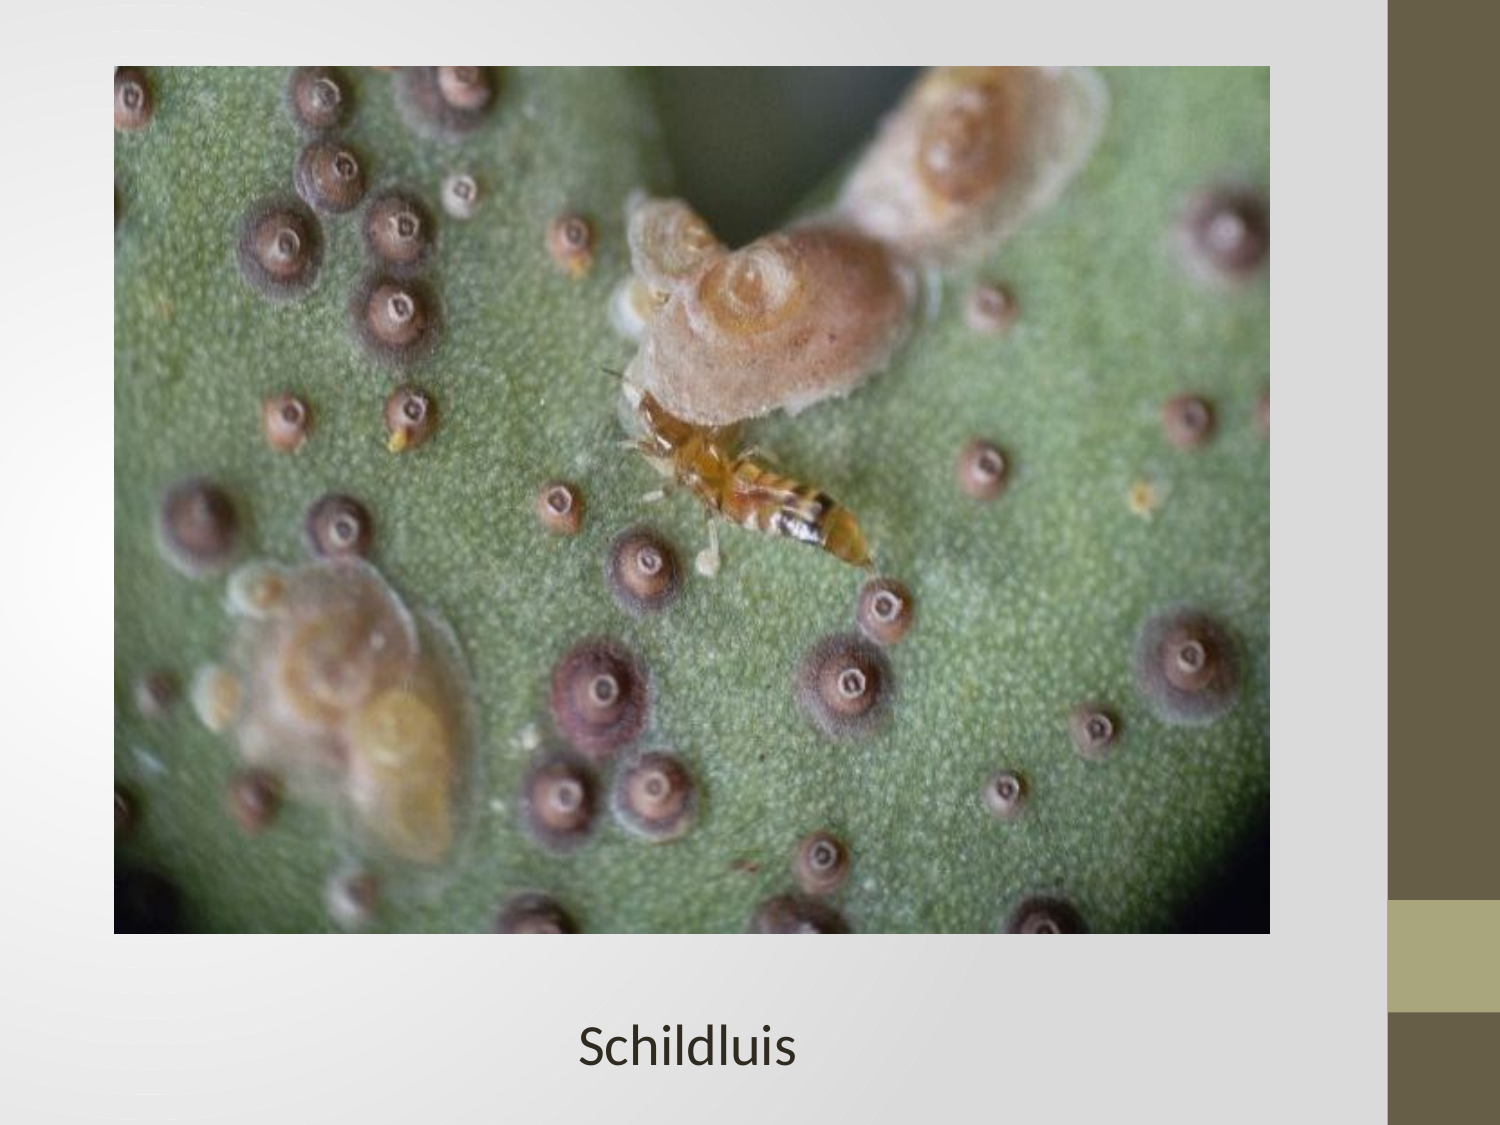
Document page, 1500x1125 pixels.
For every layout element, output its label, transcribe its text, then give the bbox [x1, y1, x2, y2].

picture [113, 65, 1271, 934]
list Schildluis [50, 999, 1325, 1100]
